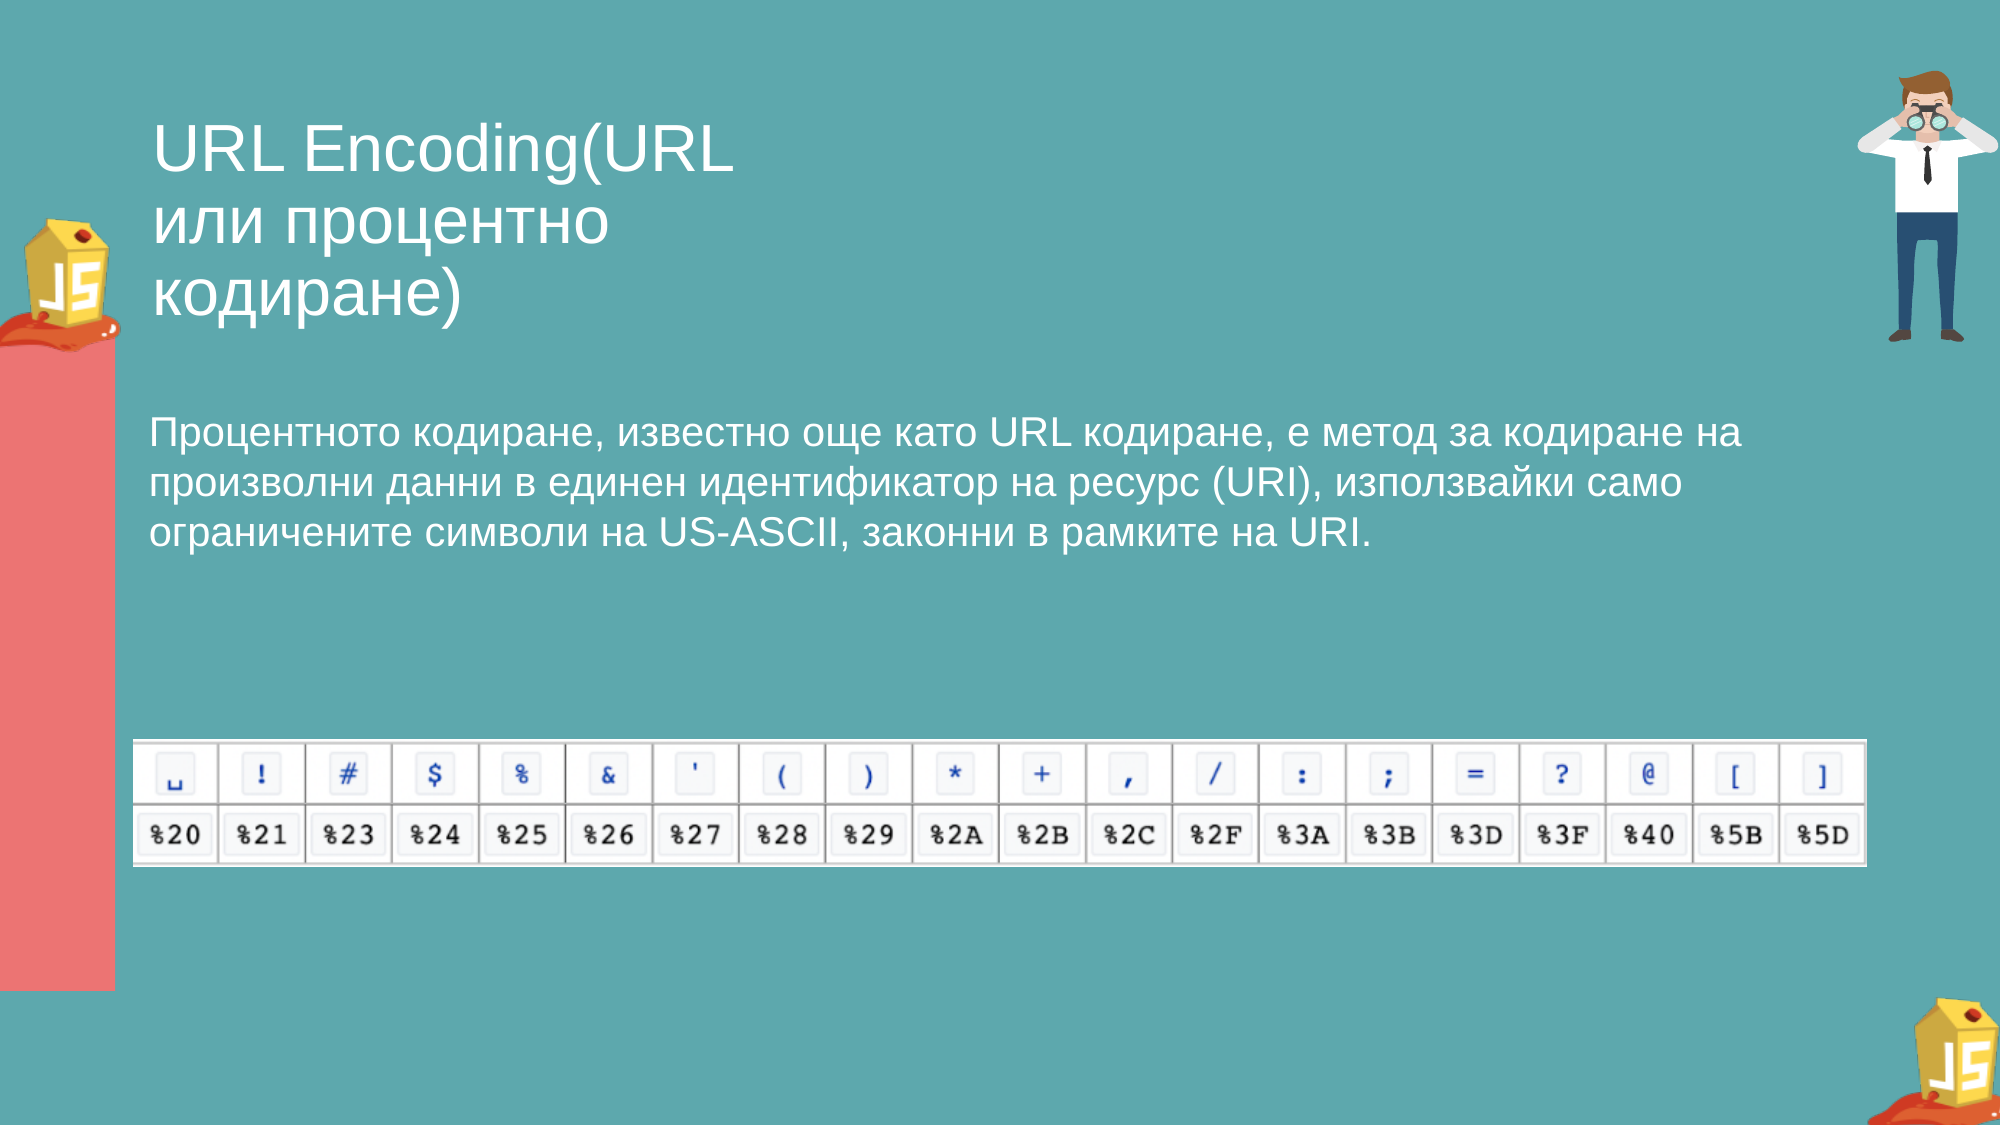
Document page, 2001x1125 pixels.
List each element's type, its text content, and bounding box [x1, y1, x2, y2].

picture [1862, 987, 2000, 1125]
picture [0, 208, 127, 363]
list Процентното кодиране, известно още като URL кодиране, е метод за кодиране на произволни данни в единен идентификатор на ресурс (URI), използвайки само ограничените символи на US-ASCII, законни в рамките на URI. [133, 397, 1842, 739]
title URL Encoding(URL или процентно кодиране) [137, 75, 783, 338]
picture [133, 739, 1867, 867]
